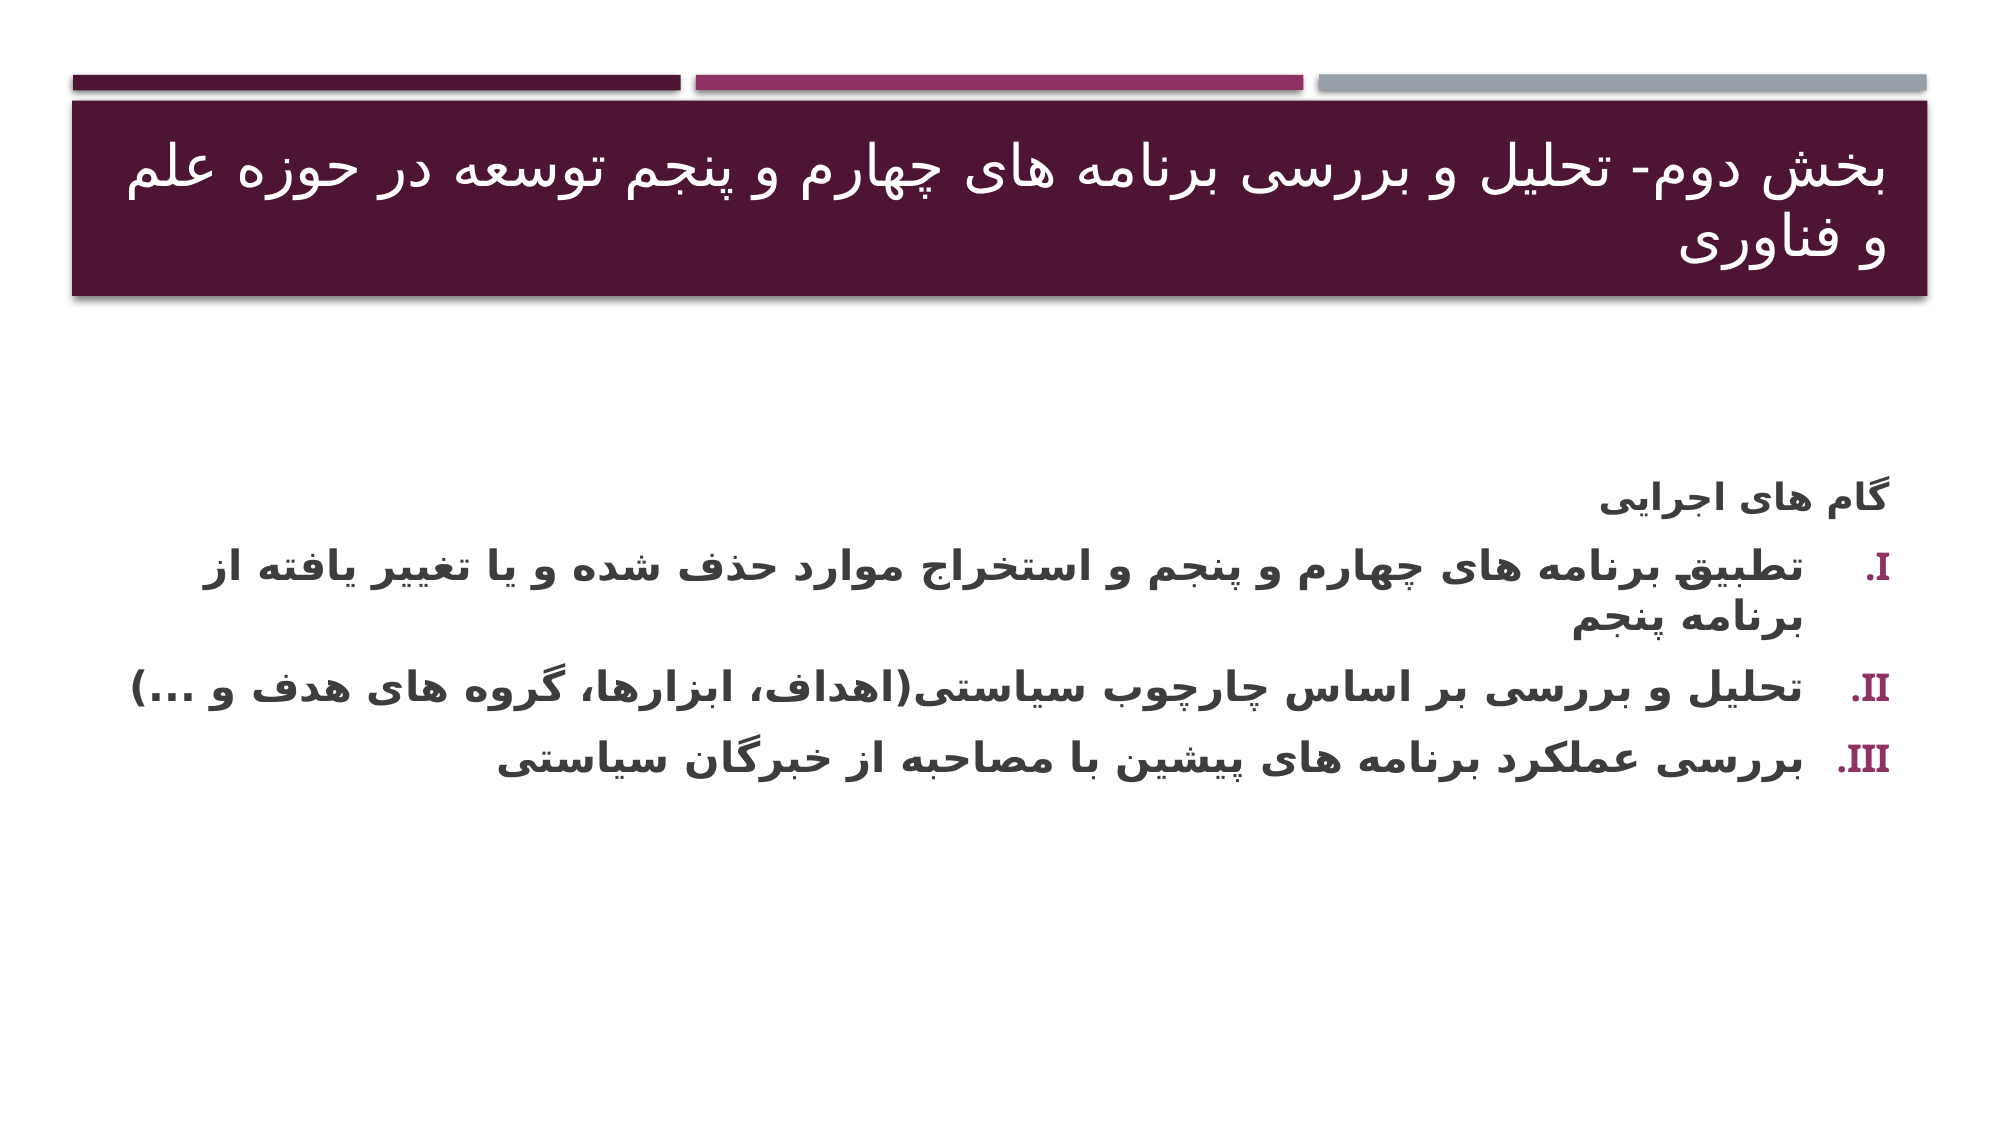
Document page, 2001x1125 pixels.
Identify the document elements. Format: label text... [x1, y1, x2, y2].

list گام های اجرایی تطبیق برنامه های چهارم و پنجم و استخراج موارد حذف شده و یا تغییر یافته از برنامه پنجم تحلیل و بررسی بر اساس چارچوب سیاستی(اهداف، ابزارها، گروه های هدف و ...) بررسی عملکرد برنامه های پیشین با مصاحبه از خبرگان سیاستی [95, 357, 1905, 962]
title بخش دوم- تحلیل و بررسی برنامه های چهارم و پنجم توسعه در حوزه علم و فناوری [95, 115, 1905, 282]
